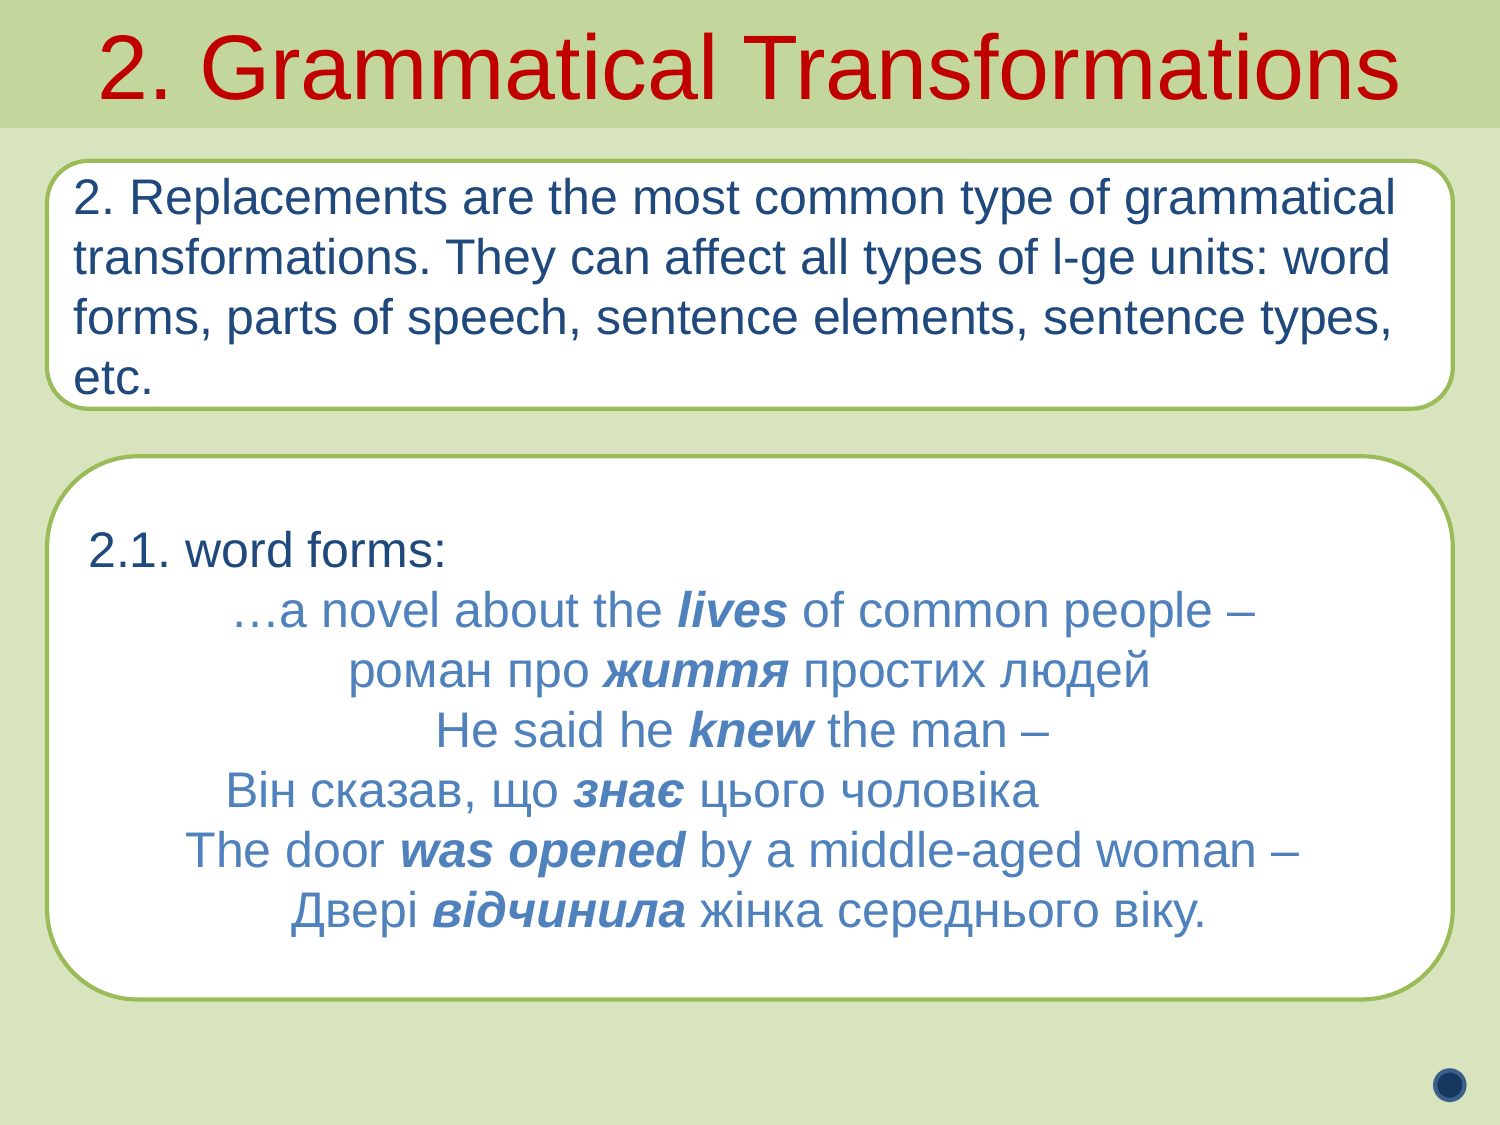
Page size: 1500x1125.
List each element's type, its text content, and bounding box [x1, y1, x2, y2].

text_box 2. Grammatical Transformations [0, 0, 1500, 128]
text_box 2. Replacements are the most common type of grammatical transformations. They can affect all types of l-ge units: word forms, parts of speech, sentence elements, sentence types, etc. [44, 158, 1455, 411]
text_box [1433, 1068, 1467, 1103]
text_box 2.1. word forms: …a novel about the lives of common people – роман про життя простих людей He said he knew the man – Він сказав, що знає цього чоловіка The door was opened by a middle-aged woman – Двері відчинила жінка середнього віку. [44, 454, 1455, 1002]
